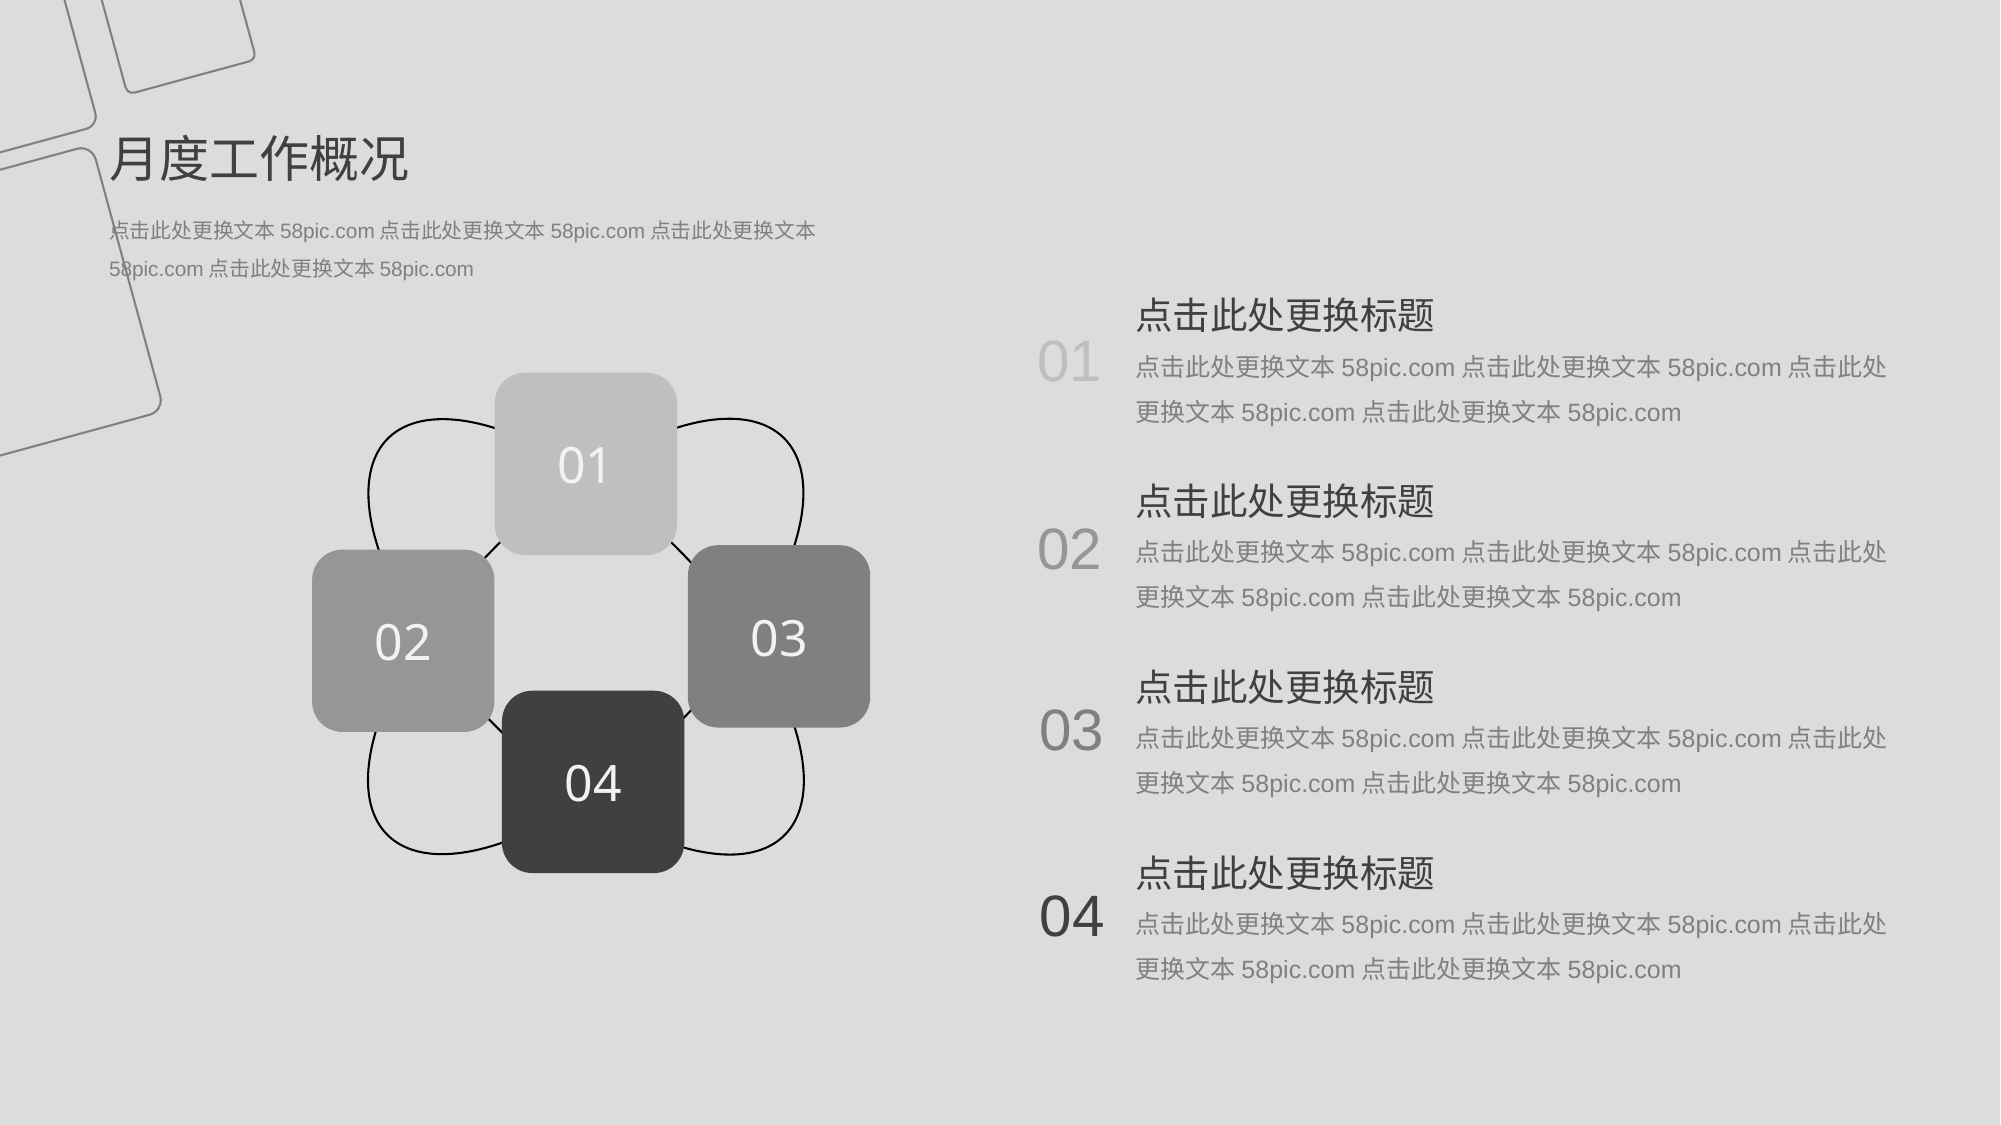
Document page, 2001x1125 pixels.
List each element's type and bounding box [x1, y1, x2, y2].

text_box [0, 0, 895, 449]
text_box [305, 356, 871, 918]
text_box [1006, 265, 1913, 993]
